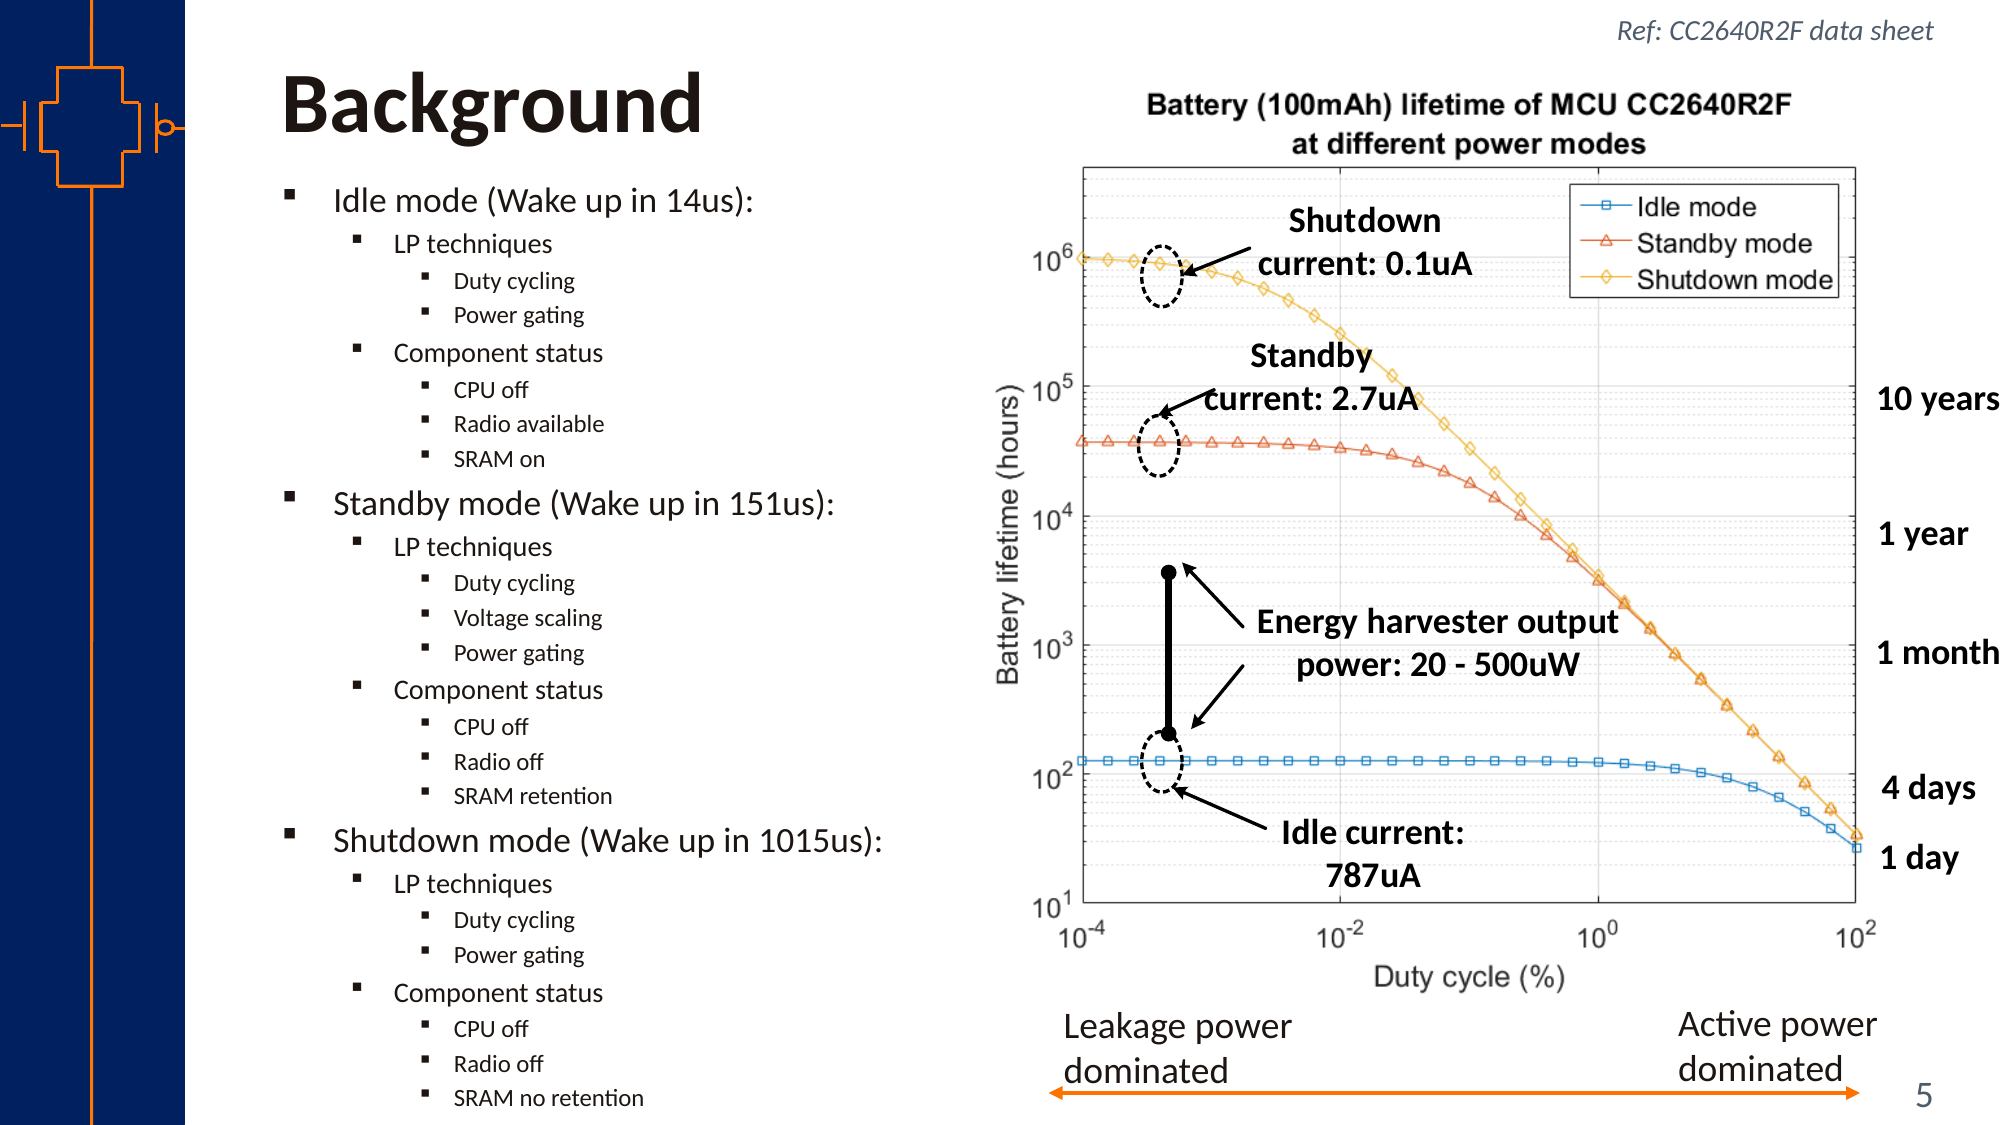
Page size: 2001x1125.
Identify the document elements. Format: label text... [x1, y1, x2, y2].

text_box Leakage power dominated [1048, 1017, 1390, 1092]
slide_number 5 [1899, 1097, 1984, 1123]
list Idle mode (Wake up in 14us): LP techniques Duty cycling Power gating Component status CPU off Radio available SRAM on Standby mode (Wake up in 151us): LP techniques Duty cycling Voltage scaling Power gating Component status CPU off Radio off SRAM retention Shutdown mode (Wake up in 1015us): LP techniques Duty cycling Power gating Component status CPU off Radio off SRAM no retention [266, 170, 1899, 1121]
picture [950, 79, 2000, 1005]
text_box Ref: CC2640R2F data sheet [1602, 3, 2000, 54]
text_box Active power dominated [1663, 1017, 2000, 1097]
title Background [266, 37, 1850, 157]
